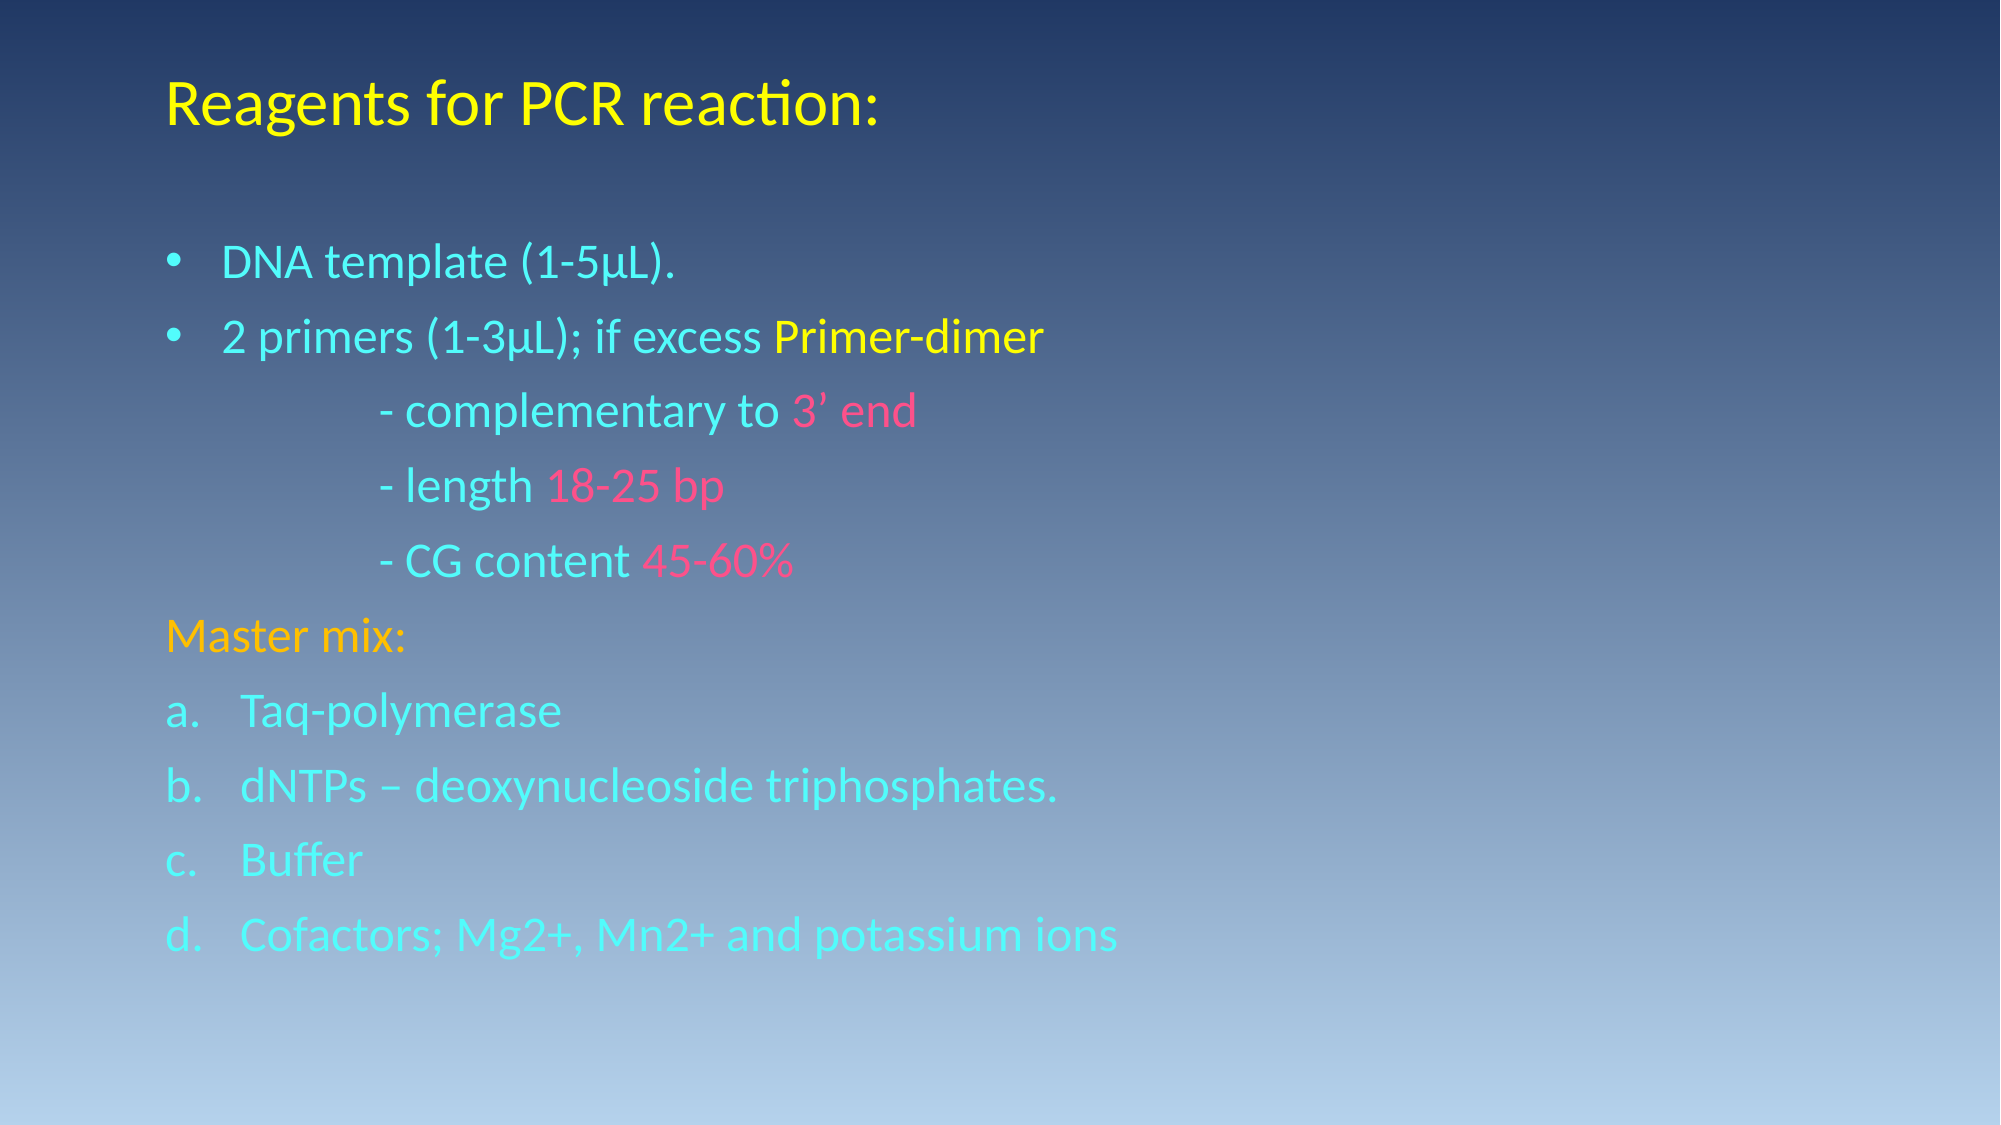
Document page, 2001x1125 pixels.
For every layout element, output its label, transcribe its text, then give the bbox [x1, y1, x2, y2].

subtitle Reagents for PCR reaction: DNA template (1-5µL). 2 primers (1-3µL); if excess Primer-dimer - complementary to 3’ end - length 18-25 bp - CG content 45-60% Master mix: Taq-polymerase dNTPs – deoxynucleoside triphosphates. Buffer Cofactors; Mg2+, Mn2+ and potassium ions [150, 60, 1781, 1068]
